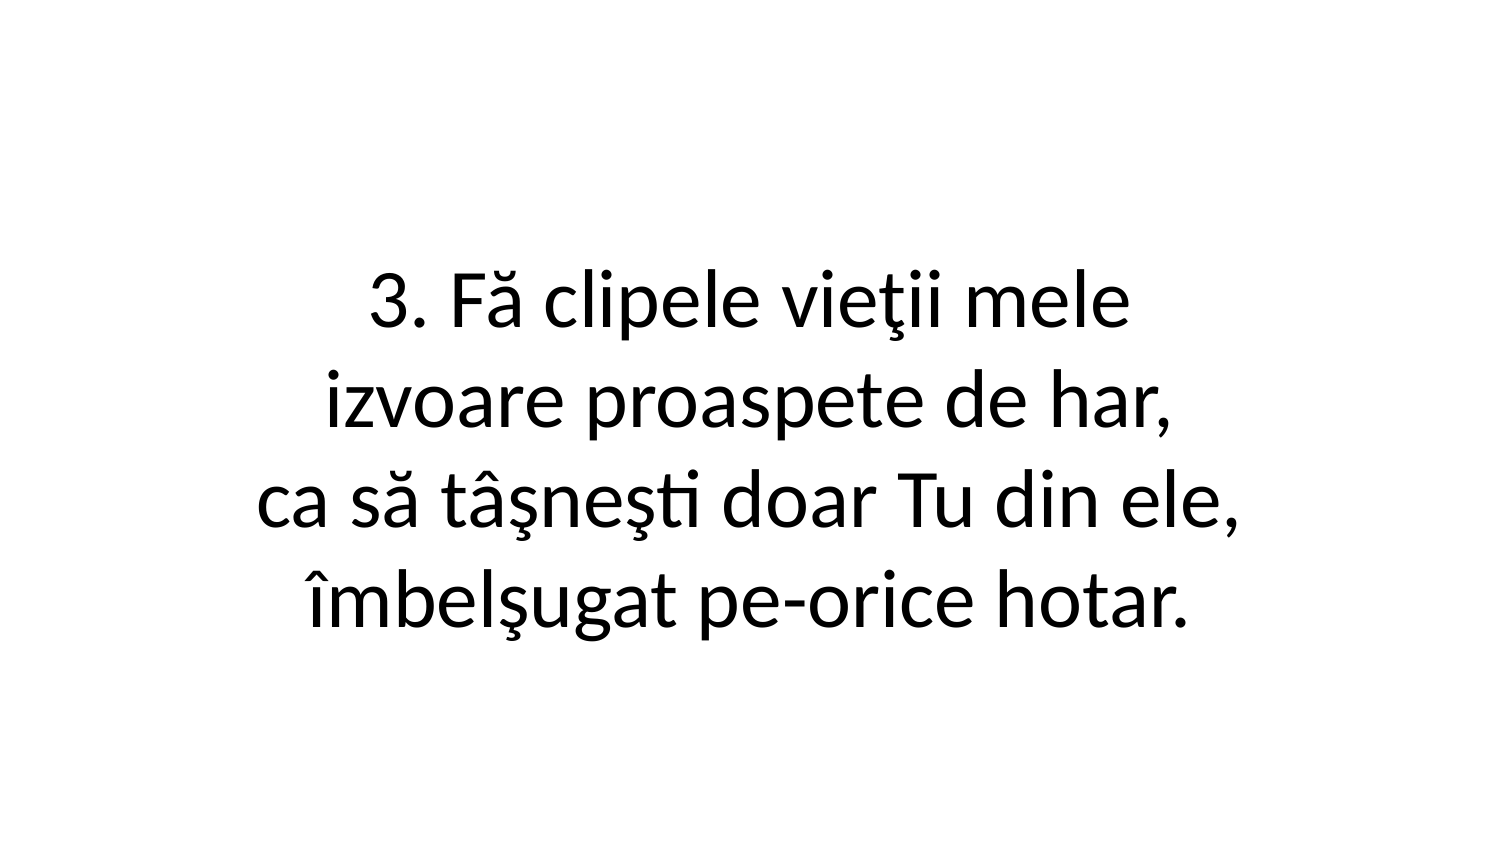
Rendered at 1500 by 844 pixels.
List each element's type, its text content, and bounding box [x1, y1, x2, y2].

text_box 3. Fă clipele vieţii mele izvoare proaspete de har, ca să tâşneşti doar Tu din ele, îmbelşugat pe-orice hotar. [241, 192, 1259, 652]
